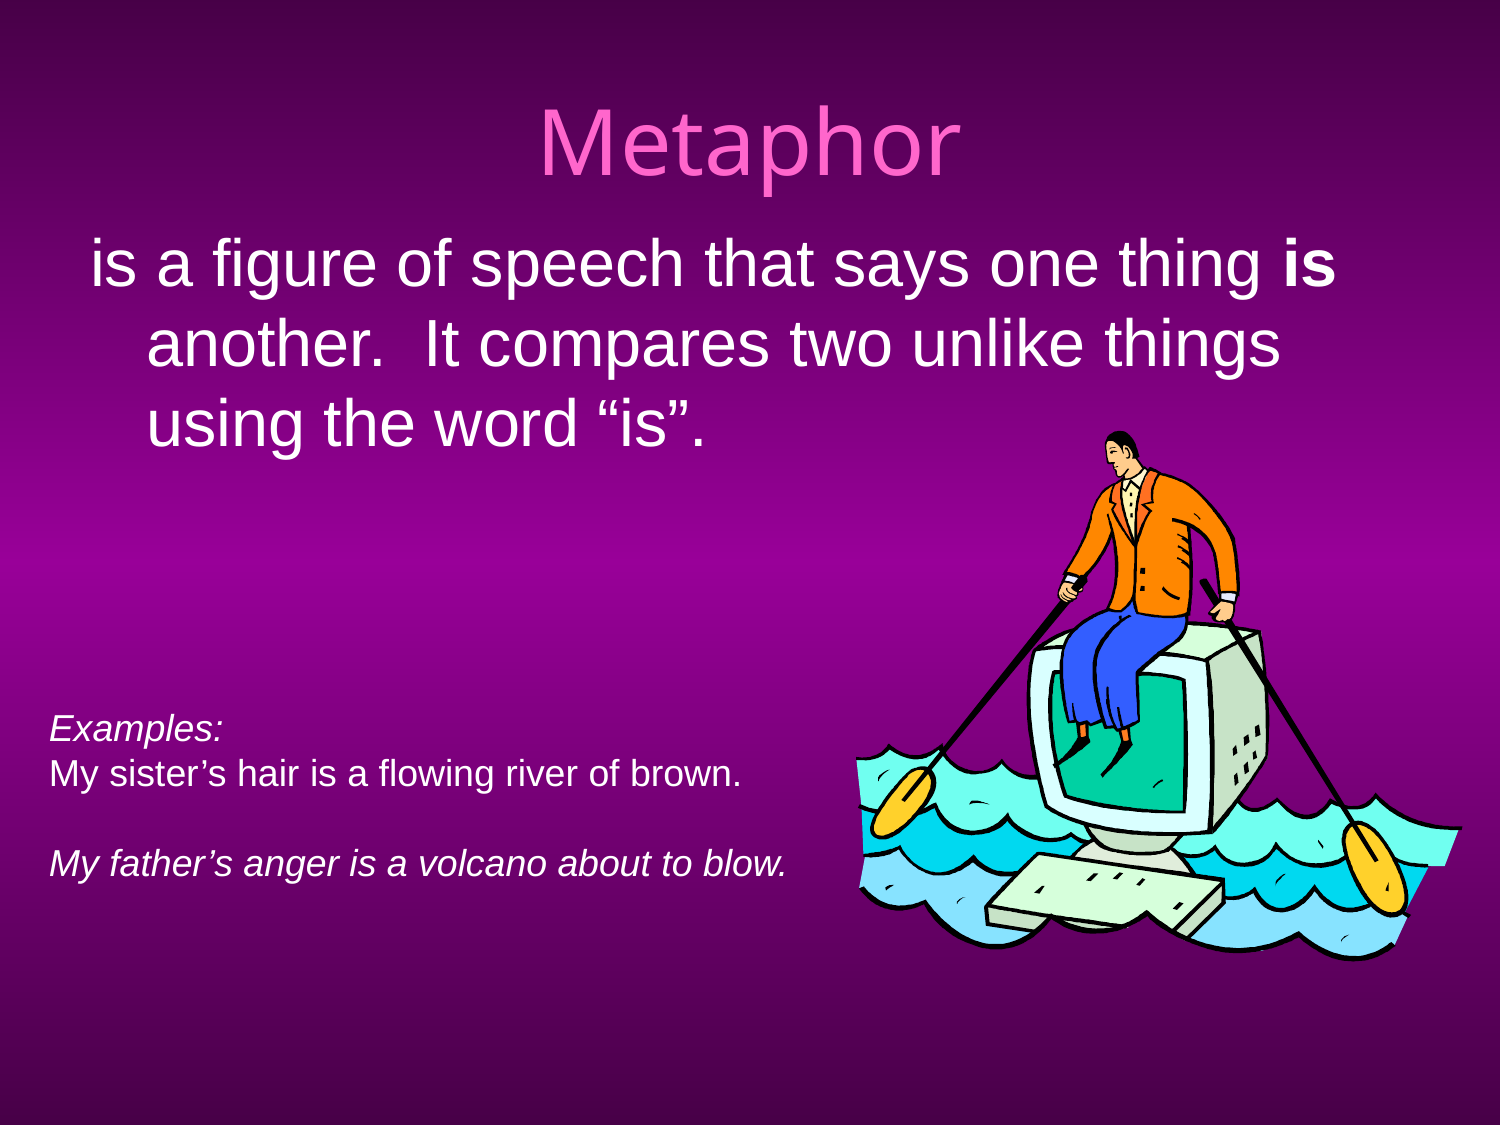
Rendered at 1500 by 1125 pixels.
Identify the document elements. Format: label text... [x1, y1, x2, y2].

text_box Examples: My sister’s hair is a flowing river of brown. My father’s anger is a volcano about to blow. [34, 696, 850, 891]
picture [855, 424, 1469, 969]
title Metaphor [74, 44, 1426, 212]
list is a figure of speech that says one thing is another. It compares two unlike things using the word “is”. [74, 212, 1426, 538]
